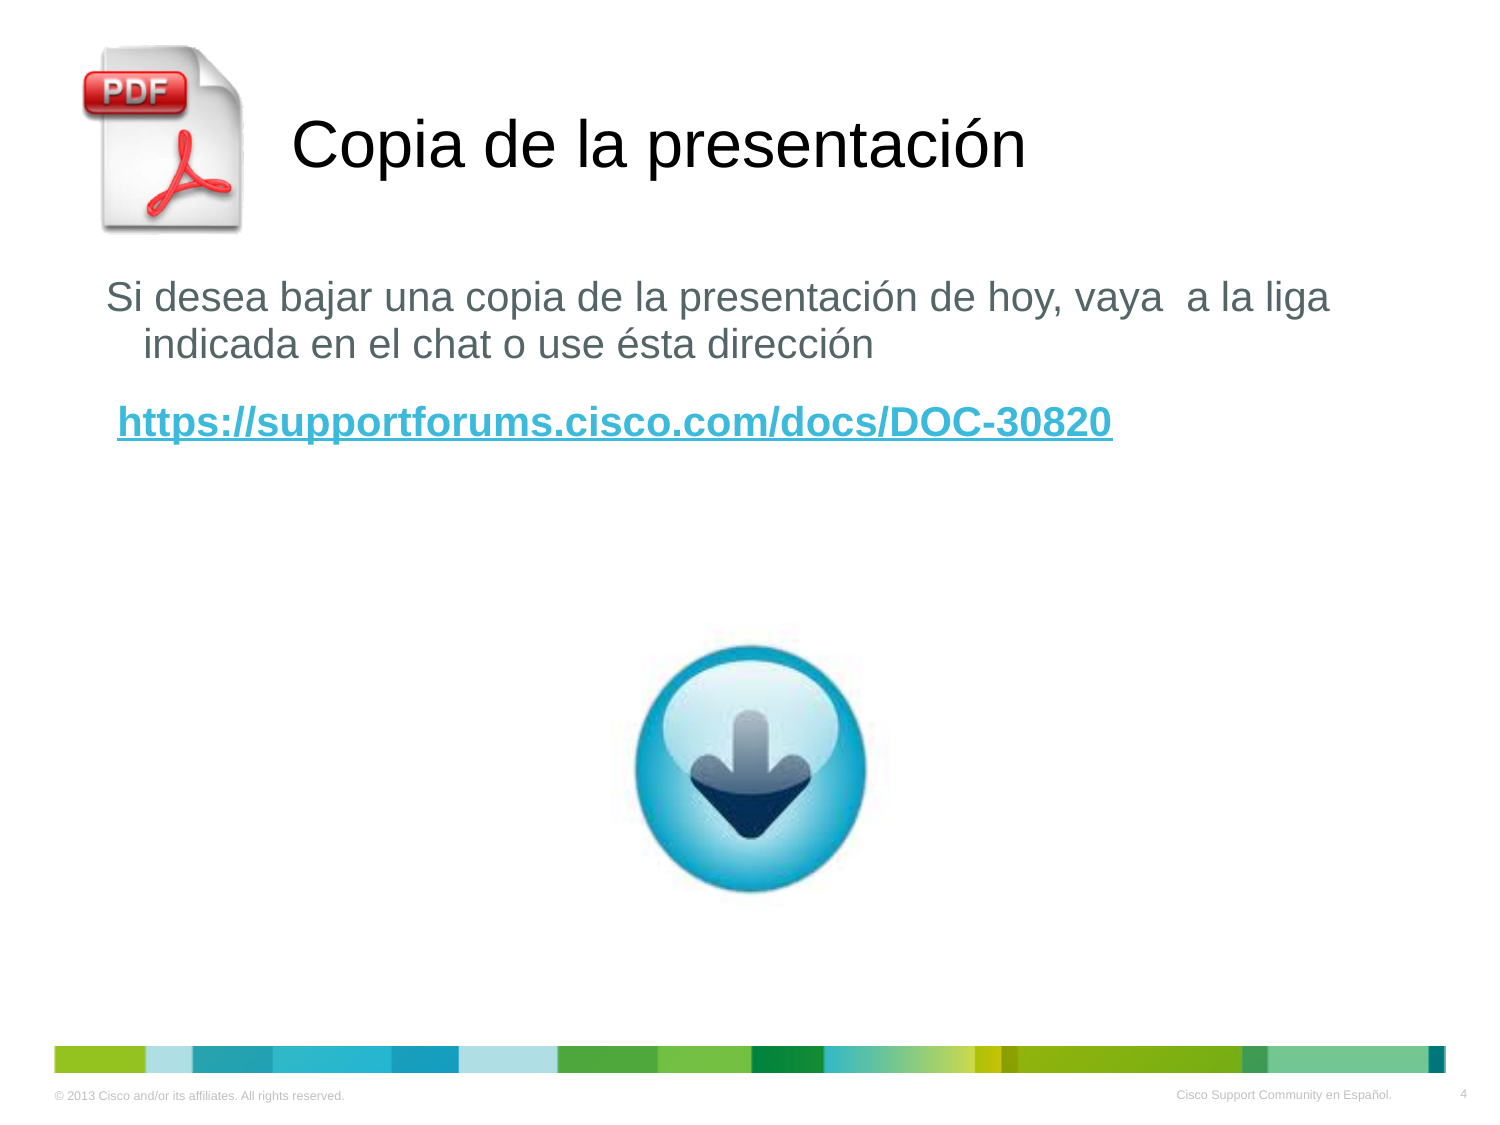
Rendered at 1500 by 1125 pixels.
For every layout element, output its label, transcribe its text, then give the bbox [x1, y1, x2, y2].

list Si desea bajar una copia de la presentación de hoy, vaya a la liga indicada en el chat o use ésta dirección https://supportforums.cisco.com/docs/DOC-30820 [90, 265, 1430, 1027]
picture [54, 1046, 1446, 1073]
picture [610, 623, 891, 912]
picture [64, 43, 259, 237]
title Copia de la presentación [277, 50, 1498, 188]
